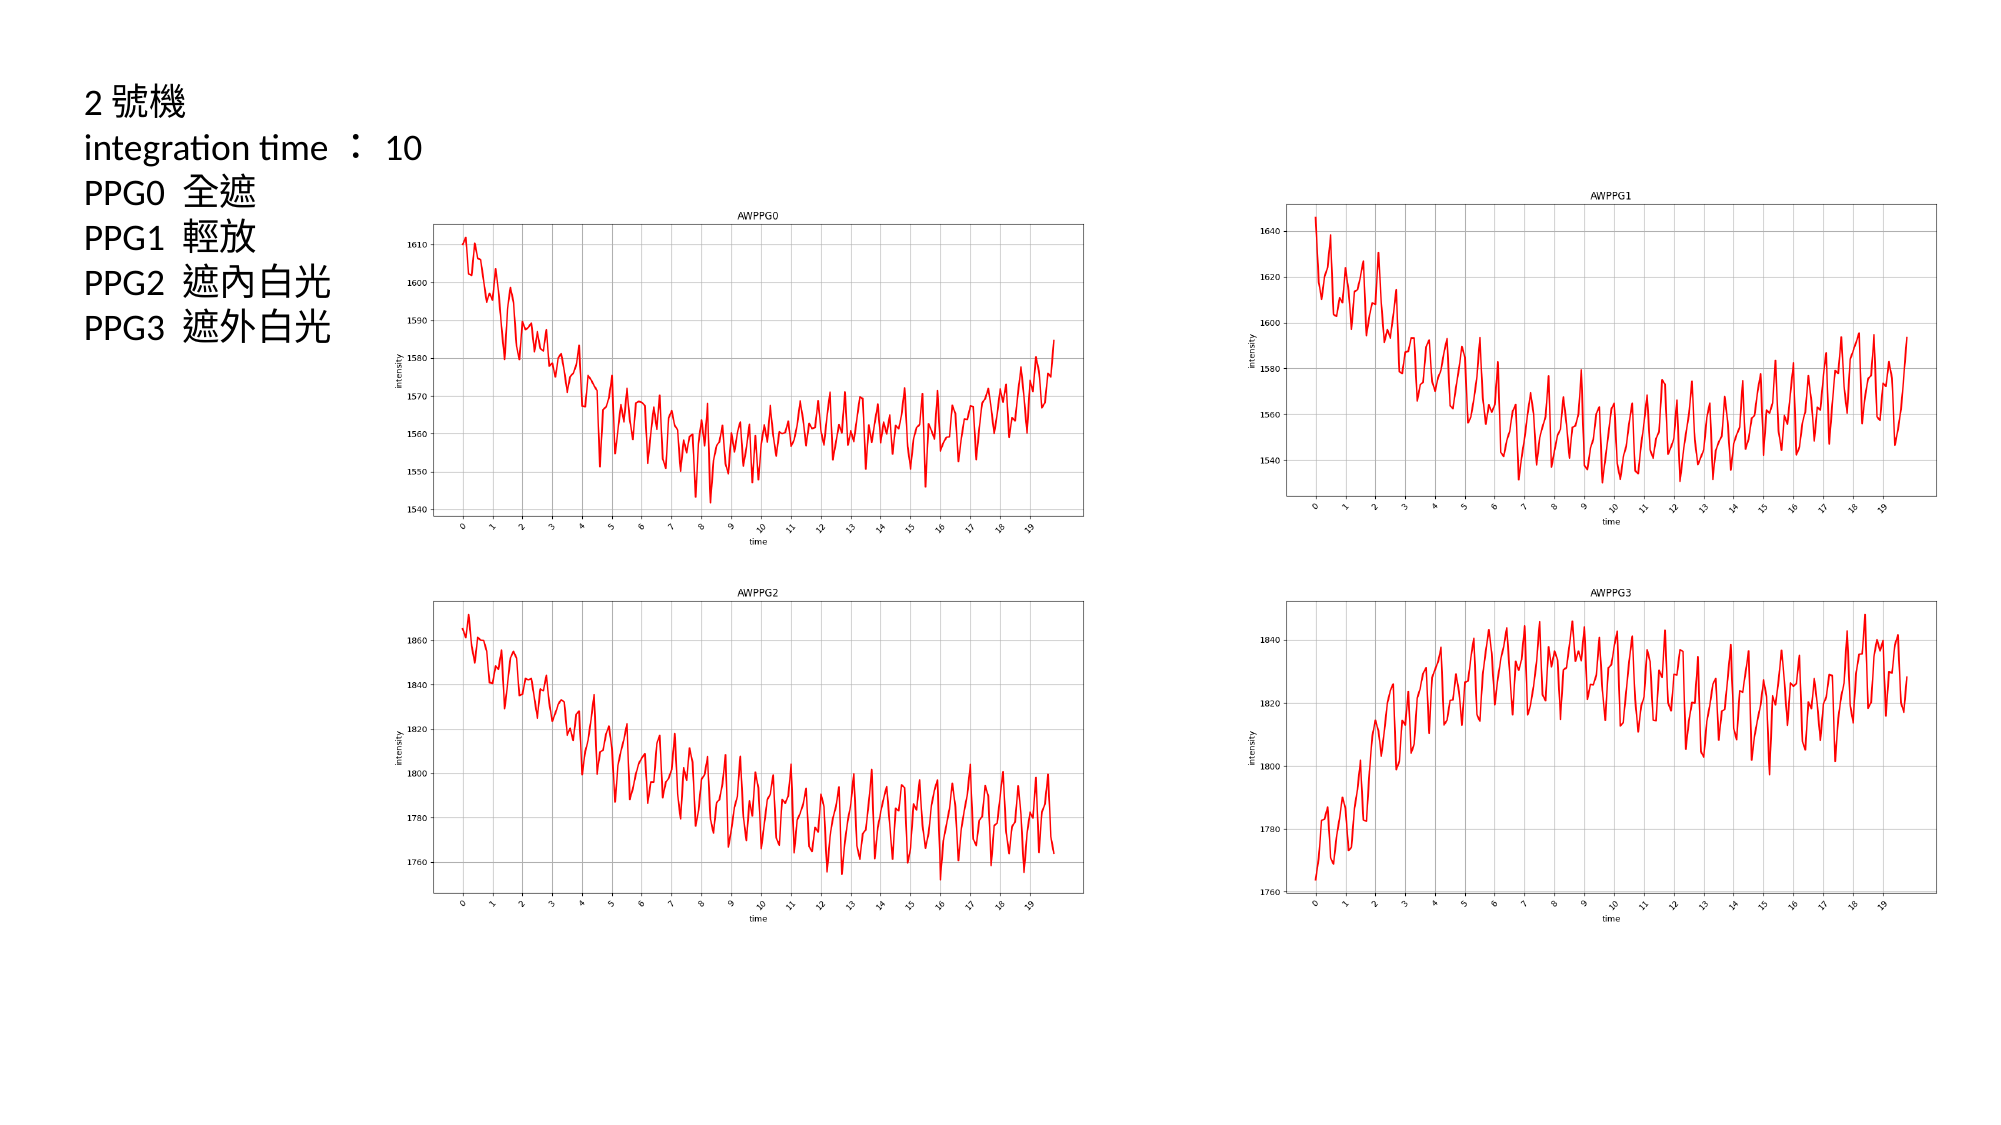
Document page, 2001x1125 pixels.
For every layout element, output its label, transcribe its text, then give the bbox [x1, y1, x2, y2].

text_box 2號機 integration time：10 PPG0 全遮 PPG1 輕放 PPG2 遮內白光 PPG3 遮外白光 [69, 70, 556, 356]
picture [1239, 182, 1945, 535]
picture [386, 202, 1092, 555]
picture [386, 579, 1092, 932]
picture [1239, 579, 1945, 932]
